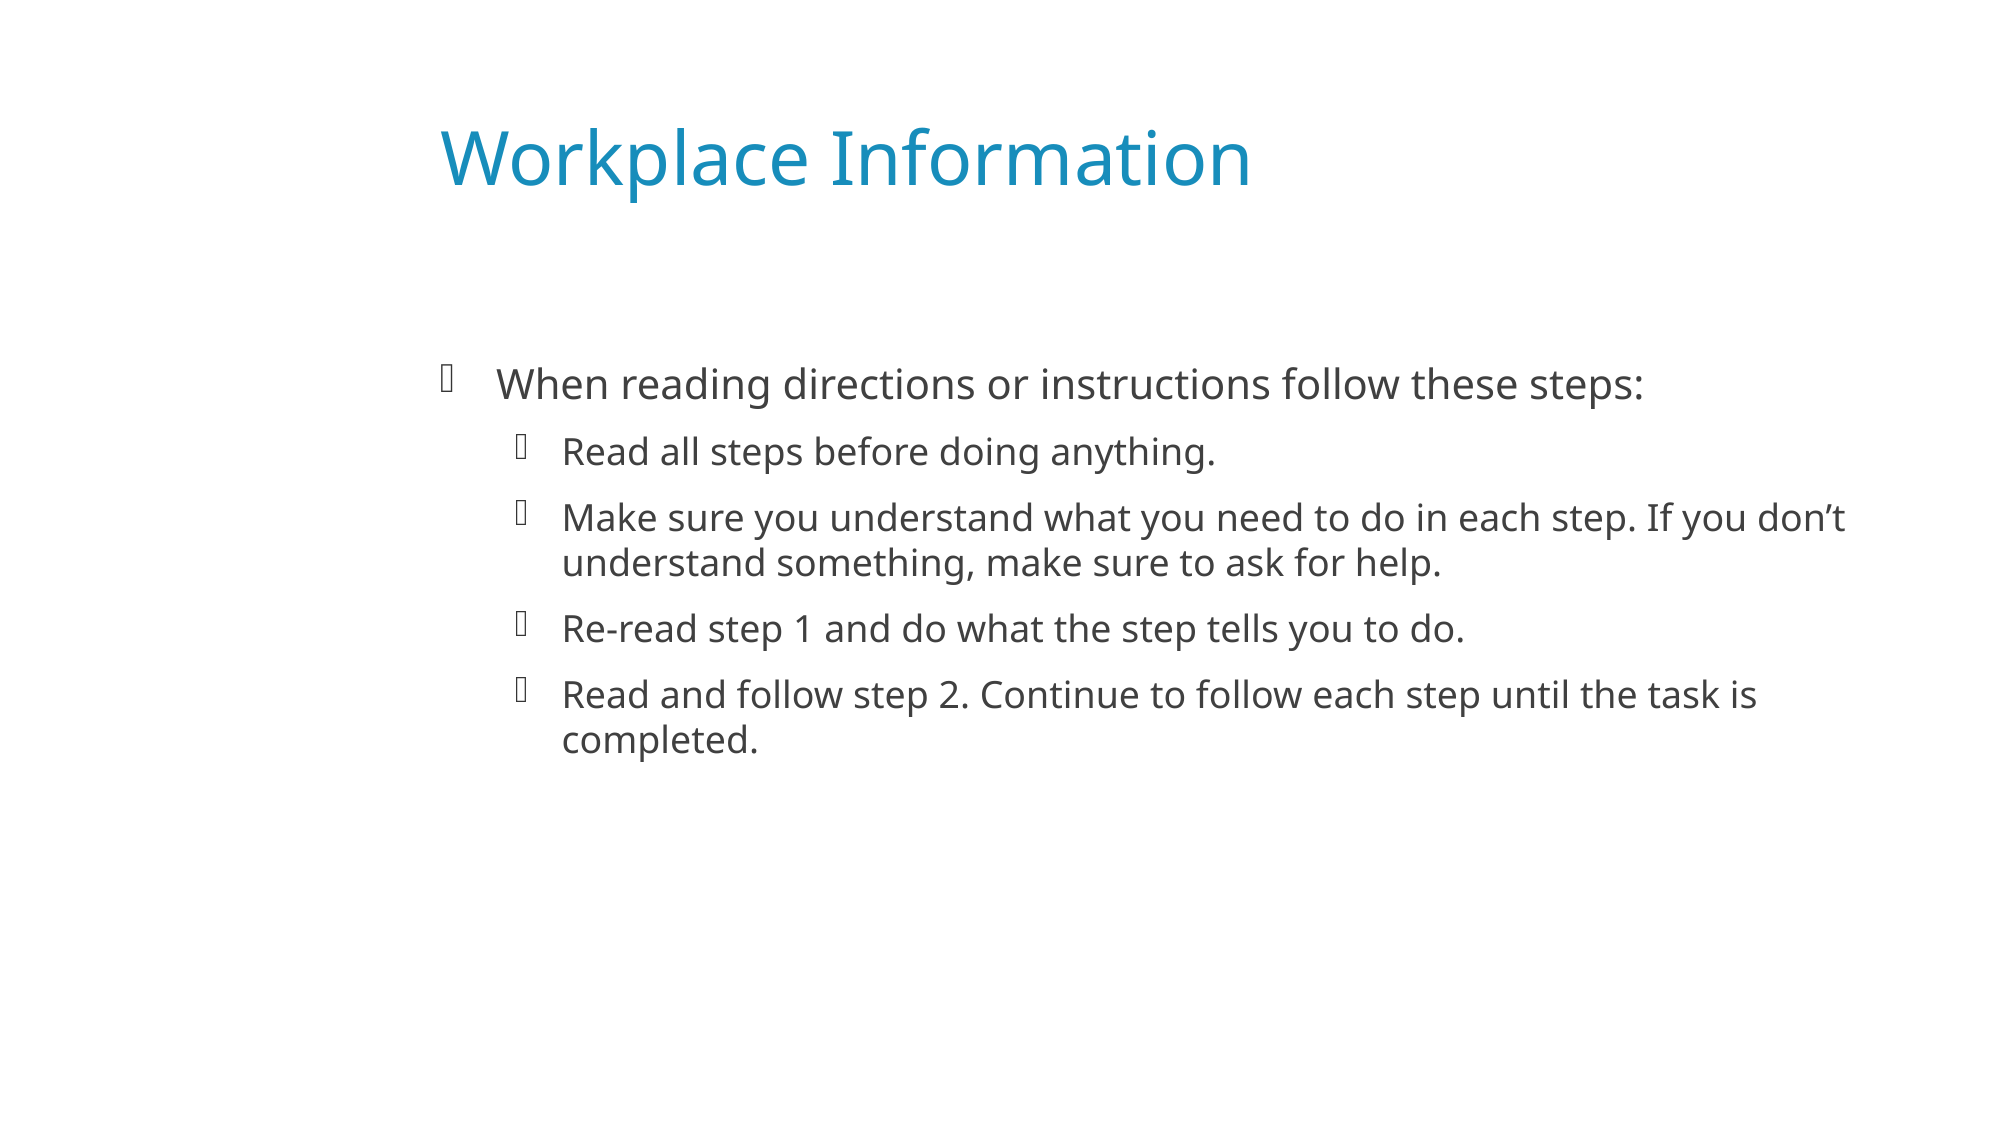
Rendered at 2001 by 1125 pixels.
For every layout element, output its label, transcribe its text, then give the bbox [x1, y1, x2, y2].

title Workplace Information [425, 102, 1888, 313]
list When reading directions or instructions follow these steps: Read all steps before doing anything. Make sure you understand what you need to do in each step. If you don’t understand something, make sure to ask for help. Re-read step 1 and do what the step tells you to do. Read and follow step 2. Continue to follow each step until the task is completed. [424, 350, 1888, 1074]
